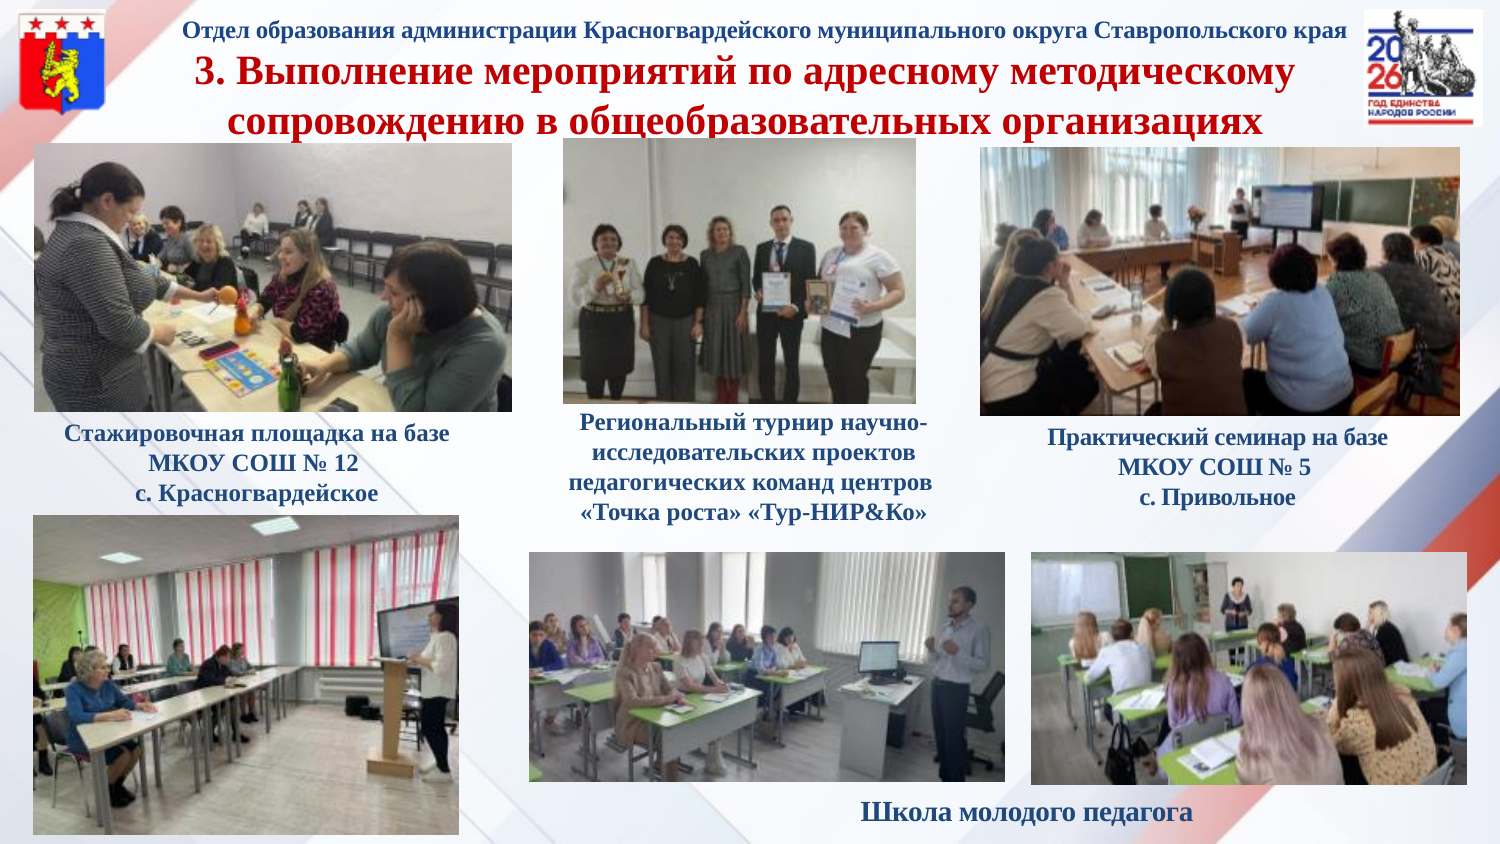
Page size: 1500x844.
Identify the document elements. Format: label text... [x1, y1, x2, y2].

picture [0, 0, 1500, 844]
text_box Практический семинар на базе МКОУ СОШ № 5 с. Привольное [998, 416, 1440, 519]
text_box 3. Выполнение мероприятий по адресному методическому сопровождению в общеобразовательных организациях [113, 35, 1377, 151]
text_box Региональный турнир научно-исследовательских проектов педагогических команд центров «Точка роста» «Тур-НИР&Ко» [510, 398, 998, 533]
text_box Школа молодого педагога [805, 785, 1249, 835]
text_box Стажировочная площадка на базе МКОУ СОШ № 12 с. Красногвардейское [13, 408, 501, 514]
text_box Отдел образования администрации Красногвардейского муниципального округа Ставропольского края [122, 11, 1363, 35]
